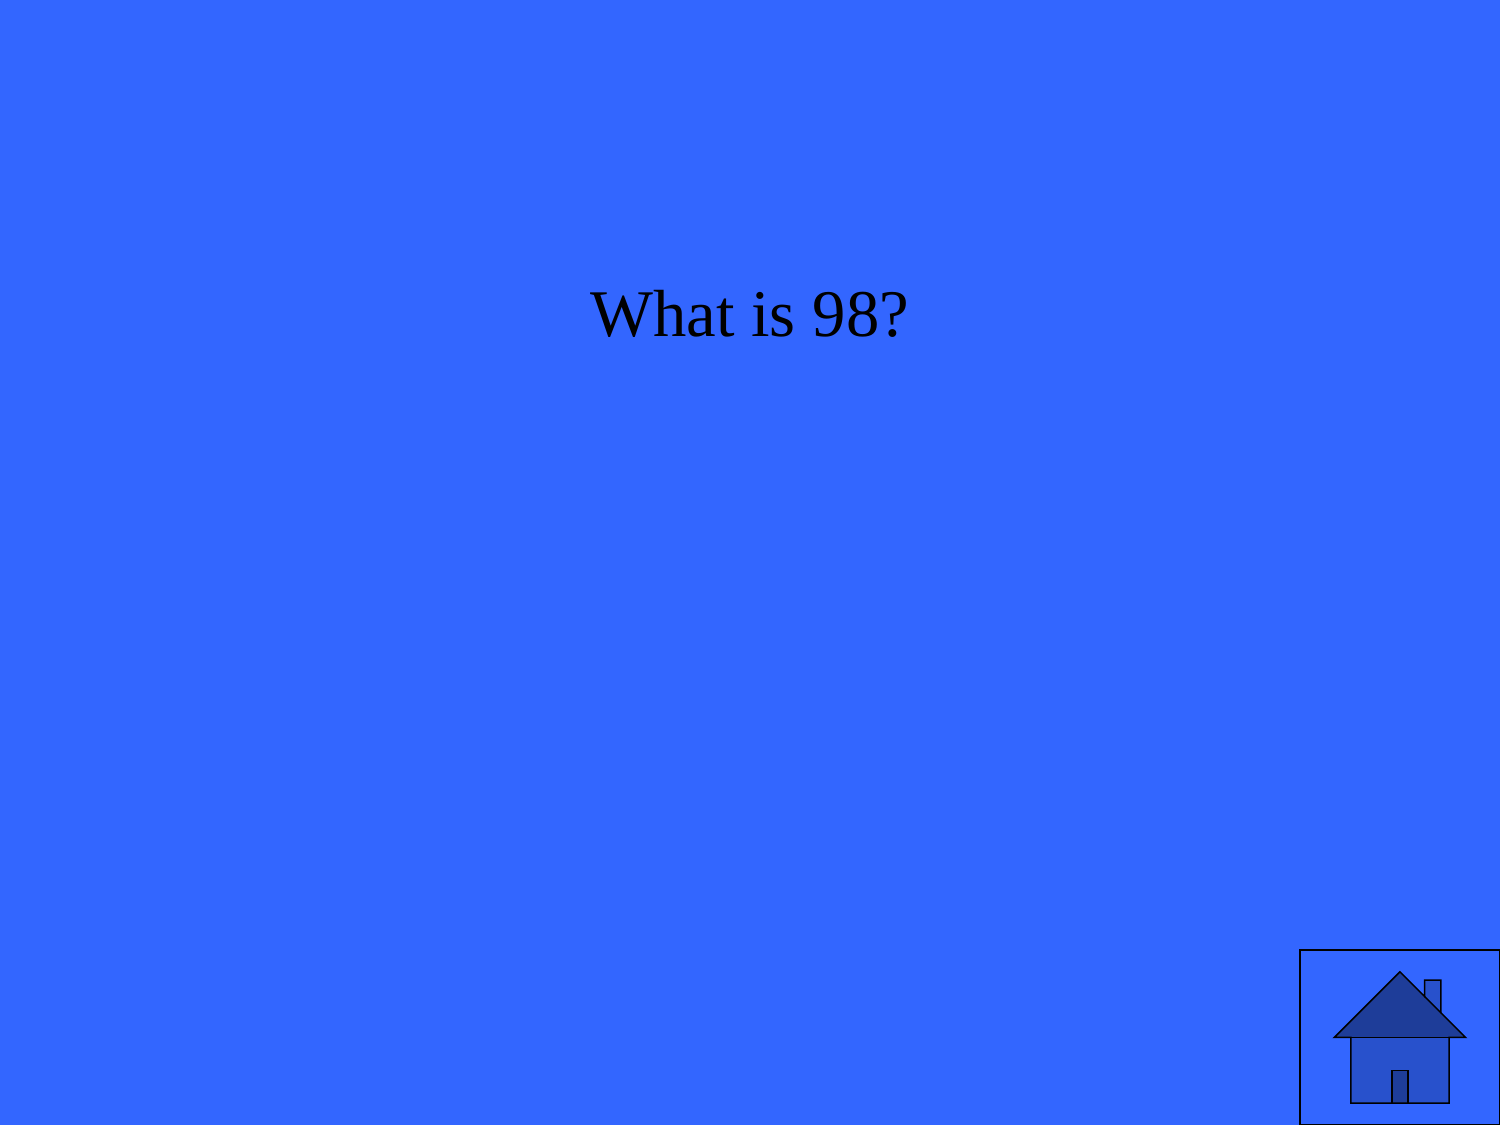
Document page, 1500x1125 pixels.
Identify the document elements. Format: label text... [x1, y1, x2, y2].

subtitle What is 98? [224, 262, 1276, 551]
text_box [1299, 950, 1500, 1125]
